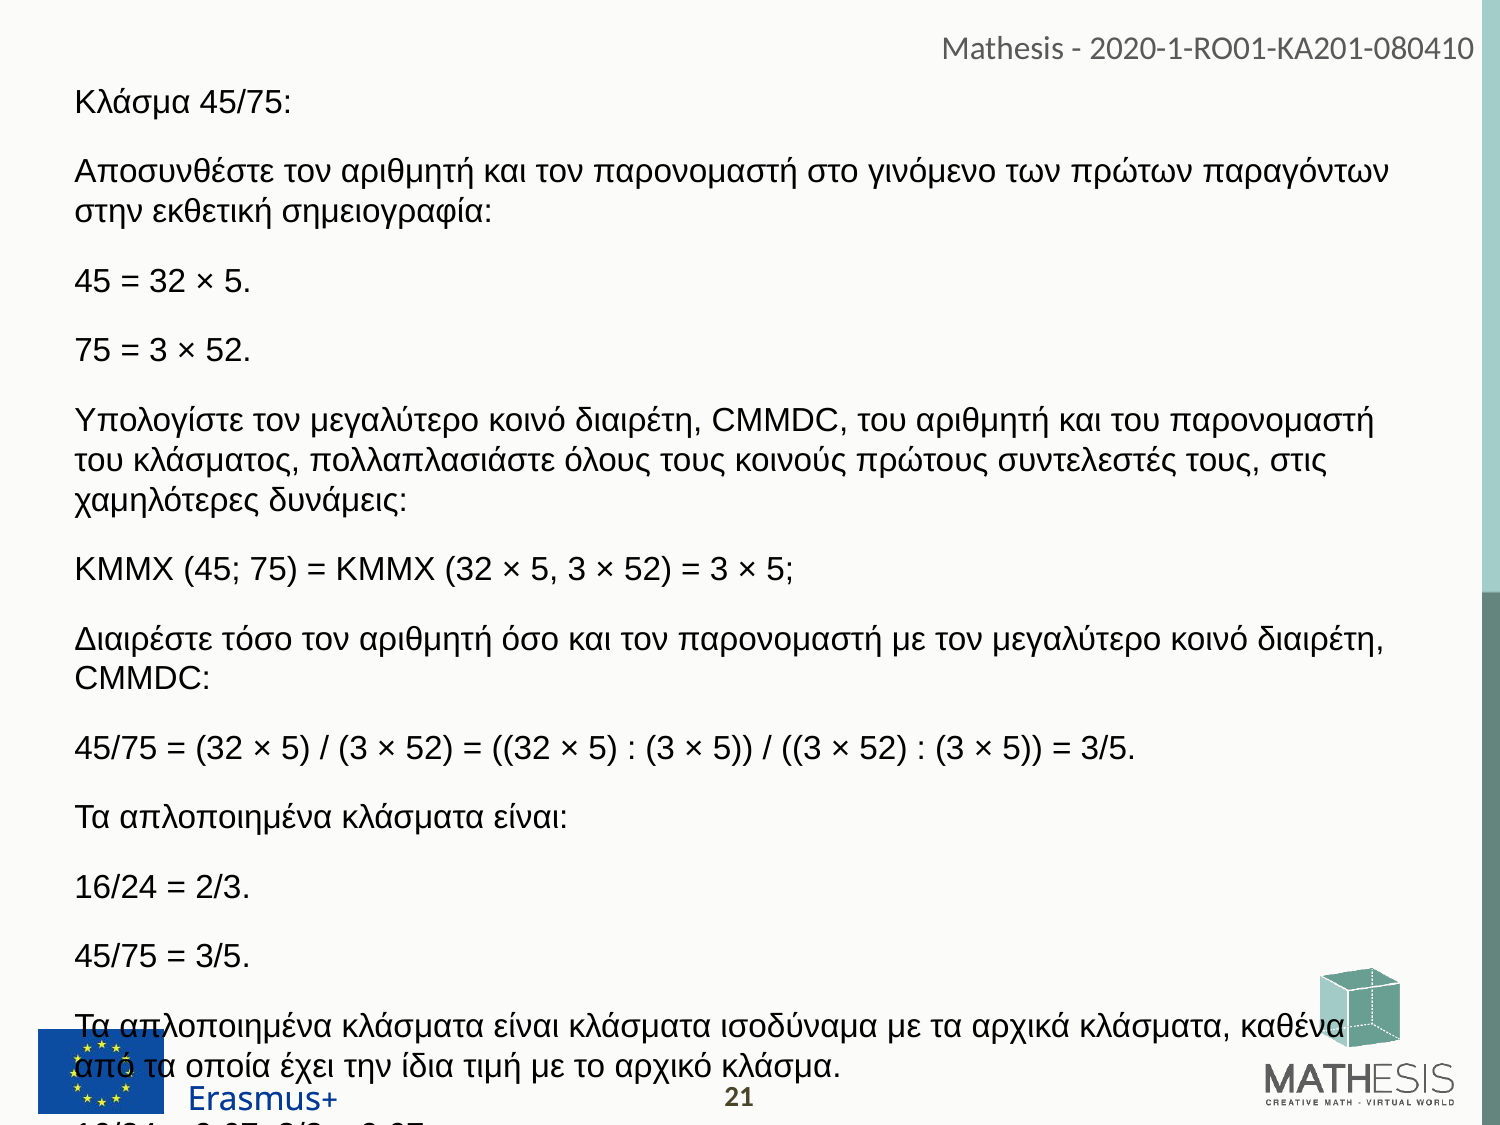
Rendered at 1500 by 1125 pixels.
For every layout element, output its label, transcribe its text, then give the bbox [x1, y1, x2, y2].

picture [38, 1029, 164, 1114]
list Κλάσμα 45/75: Αποσυνθέστε τον αριθμητή και τον παρονομαστή στο γινόμενο των πρώτων παραγόντων στην εκθετική σημειογραφία: 45 = 32 × 5. 75 = 3 × 52. Υπολογίστε τον μεγαλύτερο κοινό διαιρέτη, CMMDC, του αριθμητή και του παρονομαστή του κλάσματος, πολλαπλασιάστε όλους τους κοινούς πρώτους συντελεστές τους, στις χαμηλότερες δυνάμεις: ΚΜΜΧ (45; 75) = ΚΜΜΧ (32 × 5, 3 × 52) = 3 × 5; Διαιρέστε τόσο τον αριθμητή όσο και τον παρονομαστή με τον μεγαλύτερο κοινό διαιρέτη, CMMDC: 45/75 = (32 × 5) / (3 × 52) = ((32 × 5) : (3 × 5)) / ((3 × 52) : (3 × 5)) = 3/5. Τα απλοποιημένα κλάσματα είναι: 16/24 = 2/3. 45/75 = 3/5. Τα απλοποιημένα κλάσματα είναι κλάσματα ισοδύναμα με τα αρχικά κλάσματα, καθένα από τα οποία έχει την ίδια τιμή με το αρχικό κλάσμα. 16/24 ≈ 0,67; 2/3 ≈ 0,67; 45/75 = 0,6; 3/5 = 0,6. [59, 72, 1410, 816]
